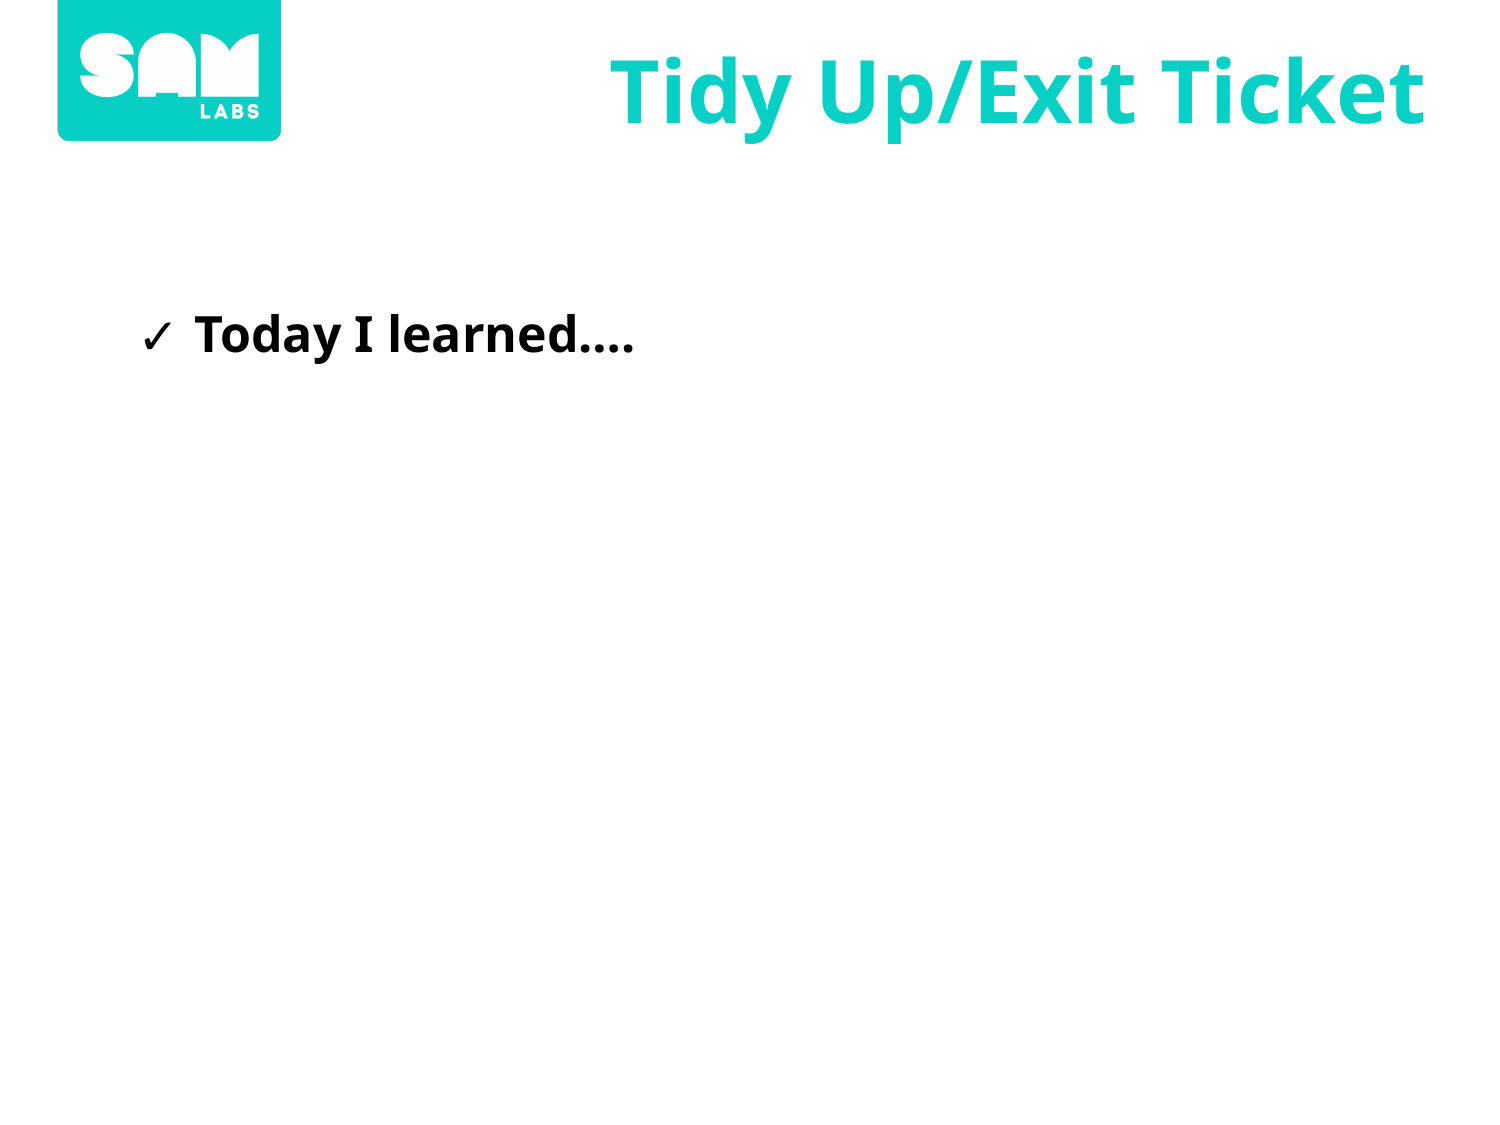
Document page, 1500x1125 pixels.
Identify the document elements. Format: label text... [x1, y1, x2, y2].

text_box Tidy Up/Exit Ticket [286, 39, 1427, 142]
text_box Today I learned…. [95, 285, 1444, 499]
picture [0, 0, 281, 142]
